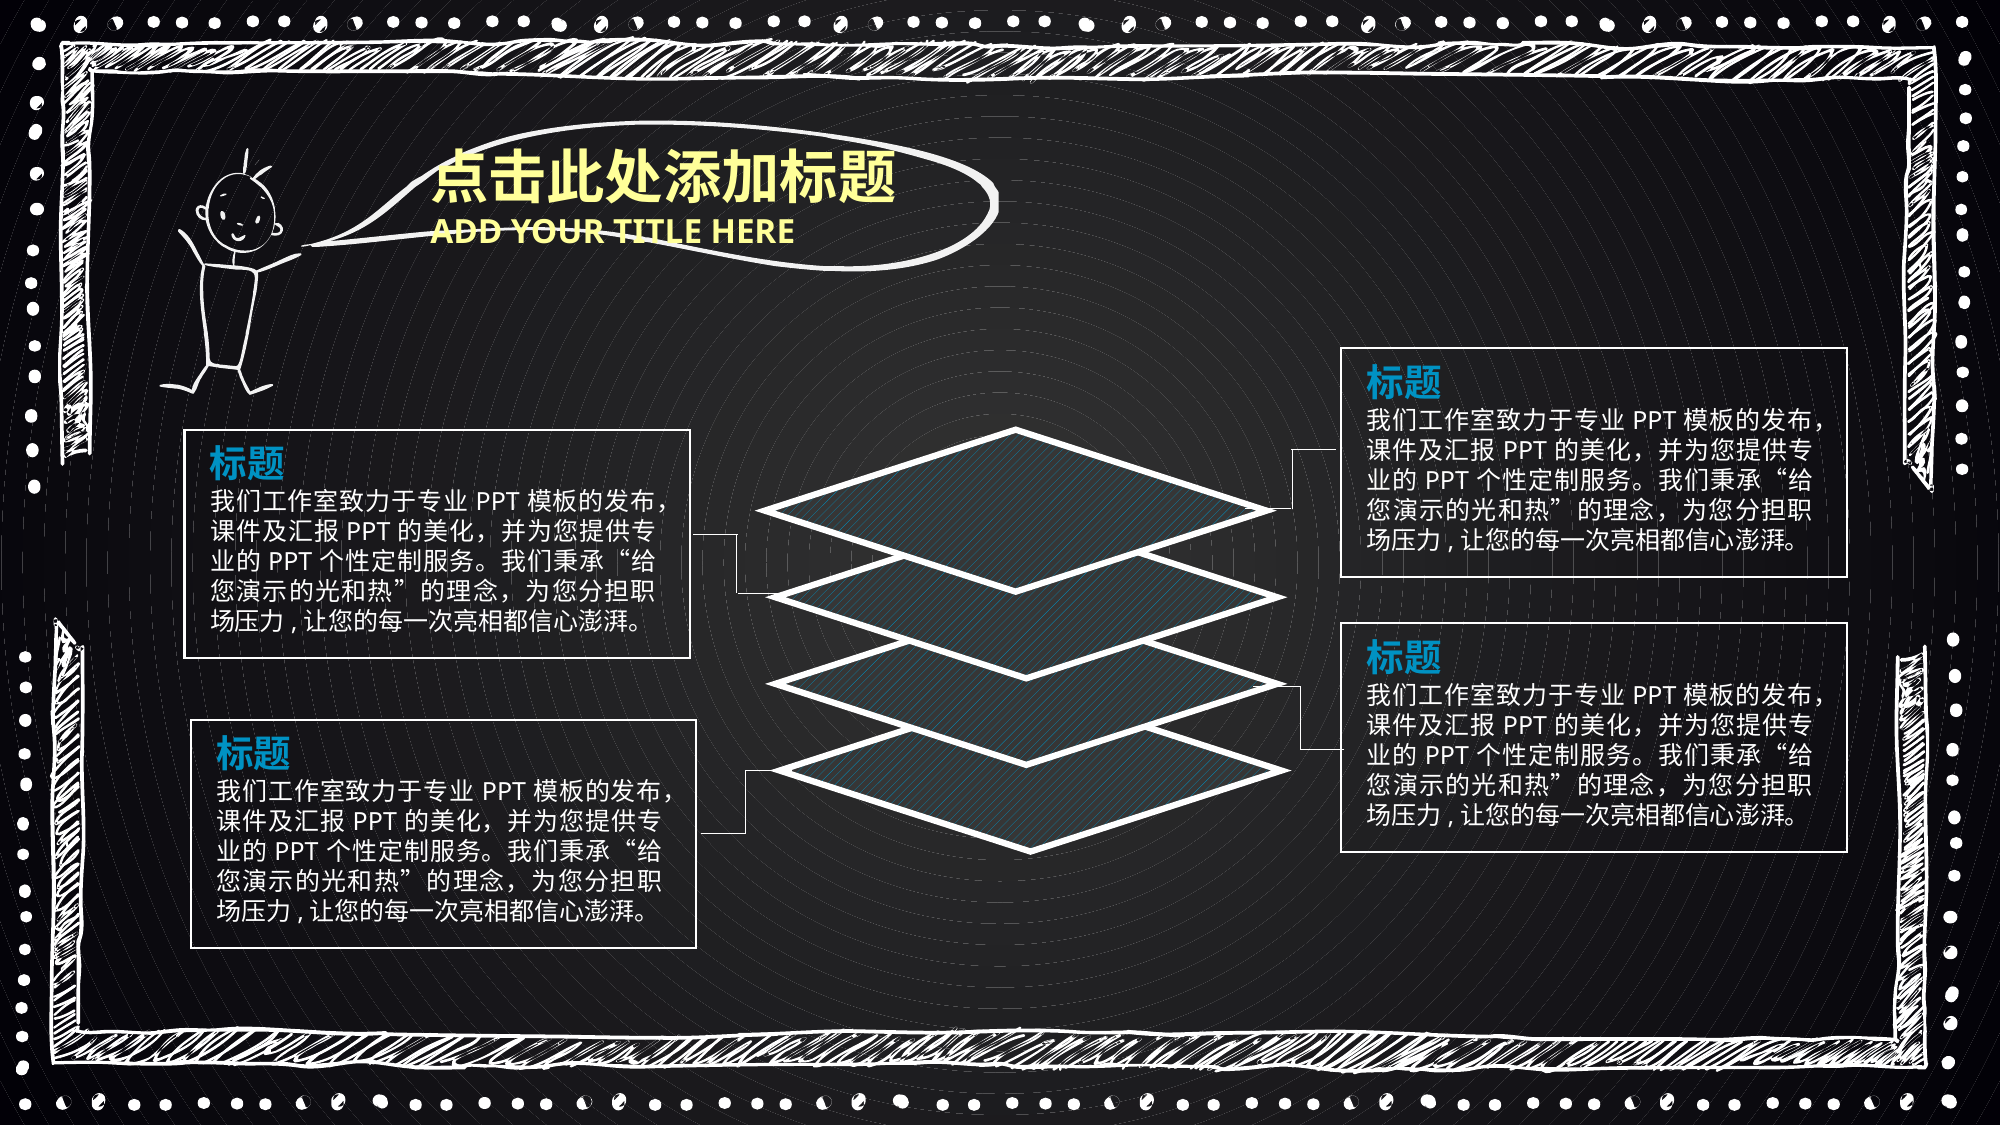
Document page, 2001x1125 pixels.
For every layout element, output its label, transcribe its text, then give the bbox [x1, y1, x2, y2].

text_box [1244, 449, 1336, 509]
text_box [183, 429, 691, 659]
text_box 我们工作室致力于专业PPT模板的发布，课件及汇报PPT的美化，并为您提供专业的PPT个性定制服务。我们秉承“给您演示的光和热”的理念，为您分担职场压力,让您的每一次亮相都信心澎湃。 [1351, 672, 1829, 837]
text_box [1253, 686, 1345, 750]
text_box [190, 719, 697, 949]
picture [159, 119, 999, 396]
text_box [701, 770, 793, 834]
text_box [761, 428, 1270, 593]
text_box 标题 [1351, 351, 1478, 411]
text_box 标题 [1351, 626, 1478, 686]
text_box 我们工作室致力于专业PPT模板的发布，课件及汇报PPT的美化，并为您提供专业的PPT个性定制服务。我们秉承“给您演示的光和热”的理念，为您分担职场压力,让您的每一次亮相都信心澎湃。 [195, 478, 672, 643]
text_box 我们工作室致力于专业PPT模板的发布，课件及汇报PPT的美化，并为您提供专业的PPT个性定制服务。我们秉承“给您演示的光和热”的理念，为您分担职场压力,让您的每一次亮相都信心澎湃。 [201, 768, 678, 933]
text_box 我们工作室致力于专业PPT模板的发布，课件及汇报PPT的美化，并为您提供专业的PPT个性定制服务。我们秉承“给您演示的光和热”的理念，为您分担职场压力,让您的每一次亮相都信心澎湃。 [1351, 397, 1829, 562]
text_box [771, 641, 1281, 766]
text_box [771, 552, 1281, 680]
text_box 标题 [195, 432, 322, 493]
text_box [1340, 622, 1848, 853]
text_box [1340, 347, 1848, 578]
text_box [693, 534, 784, 594]
text_box 标题 [201, 722, 328, 783]
text_box [777, 727, 1285, 853]
